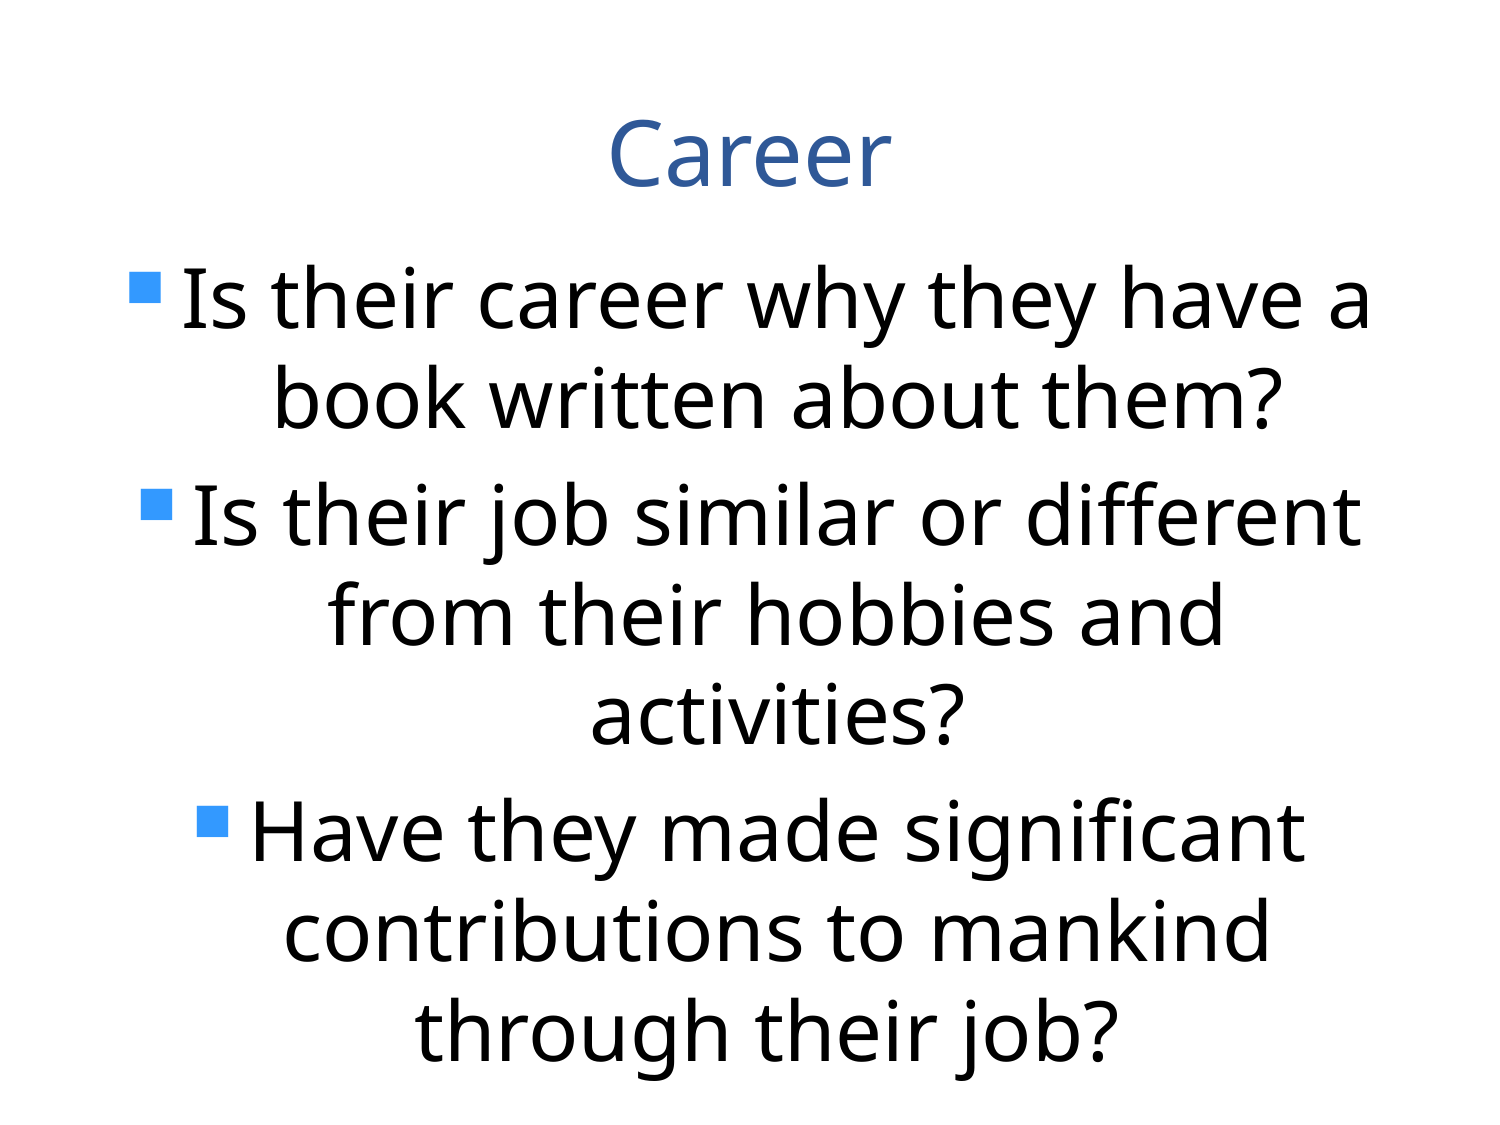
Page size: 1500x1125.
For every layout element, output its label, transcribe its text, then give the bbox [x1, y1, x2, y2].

title Career [75, 37, 1425, 237]
list Is their career why they have a book written about them? Is their job similar or different from their hobbies and activities? Have they made significant contributions to mankind through their job? [75, 237, 1425, 913]
